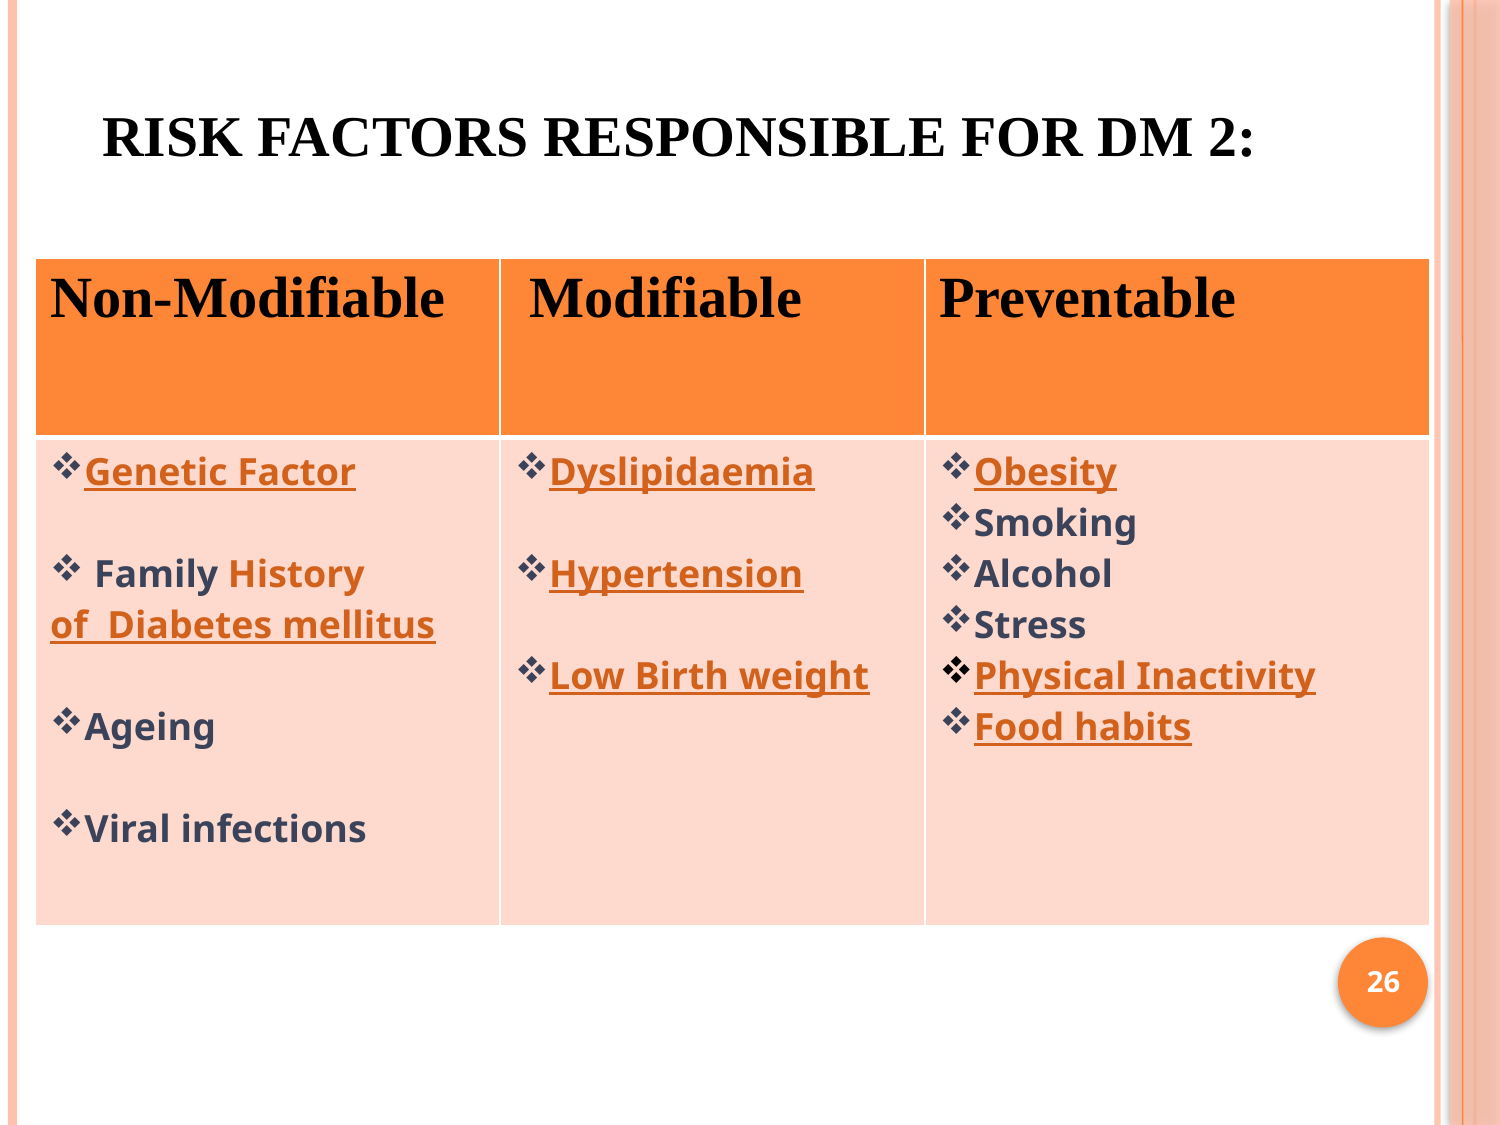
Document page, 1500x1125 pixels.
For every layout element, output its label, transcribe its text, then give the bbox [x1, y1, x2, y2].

table_cell Obesity Smoking Alcohol Stress Physical Inactivity Food habits [926, 440, 1429, 925]
table_cell Genetic Factor Family History of Diabetes mellitus Ageing Viral infections [36, 440, 499, 925]
slide_number 26 [1333, 940, 1434, 1027]
table_header Non-Modifiable [36, 259, 499, 435]
table_cell Dyslipidaemia Hypertension Low Birth weight [501, 440, 924, 925]
title Risk Factors Responsible For DM 2: [75, 45, 1300, 233]
table_header Preventable [926, 259, 1429, 435]
table_header Modifiable [501, 259, 924, 435]
